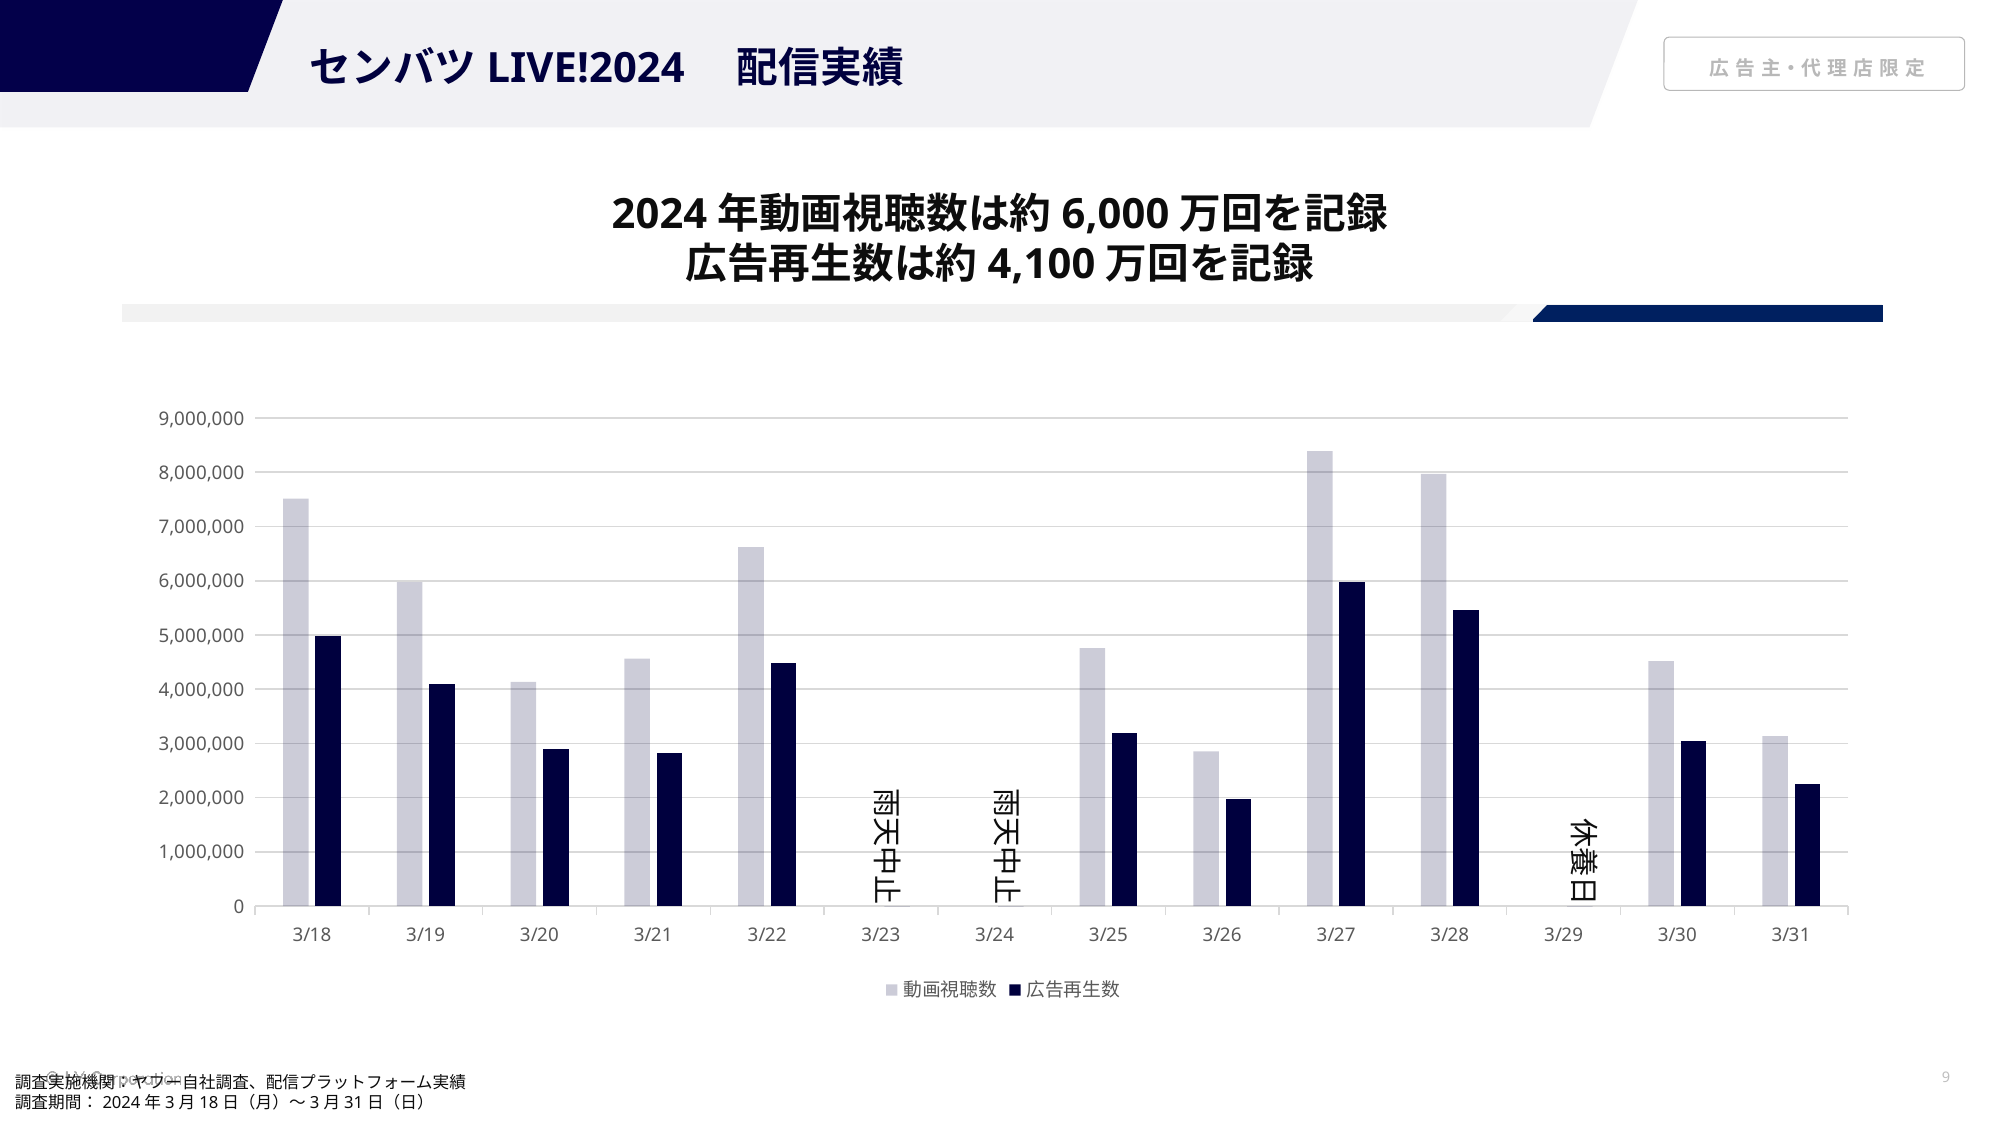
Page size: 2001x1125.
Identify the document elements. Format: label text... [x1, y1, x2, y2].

text_box 調査実施機関：ヤフー自社調査、配信プラットフォーム実績 調査期間：2024年3月18日（月）～3月31日（日） [0, 1064, 625, 1120]
chart [122, 391, 1884, 1010]
text_box 2024年動画視聴数は約6,000万回を記録 広告再生数は約4,100万回を記録 [54, 165, 1945, 309]
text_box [121, 303, 1884, 323]
list センバツLIVE!2024 配信実績 [309, 41, 1645, 97]
